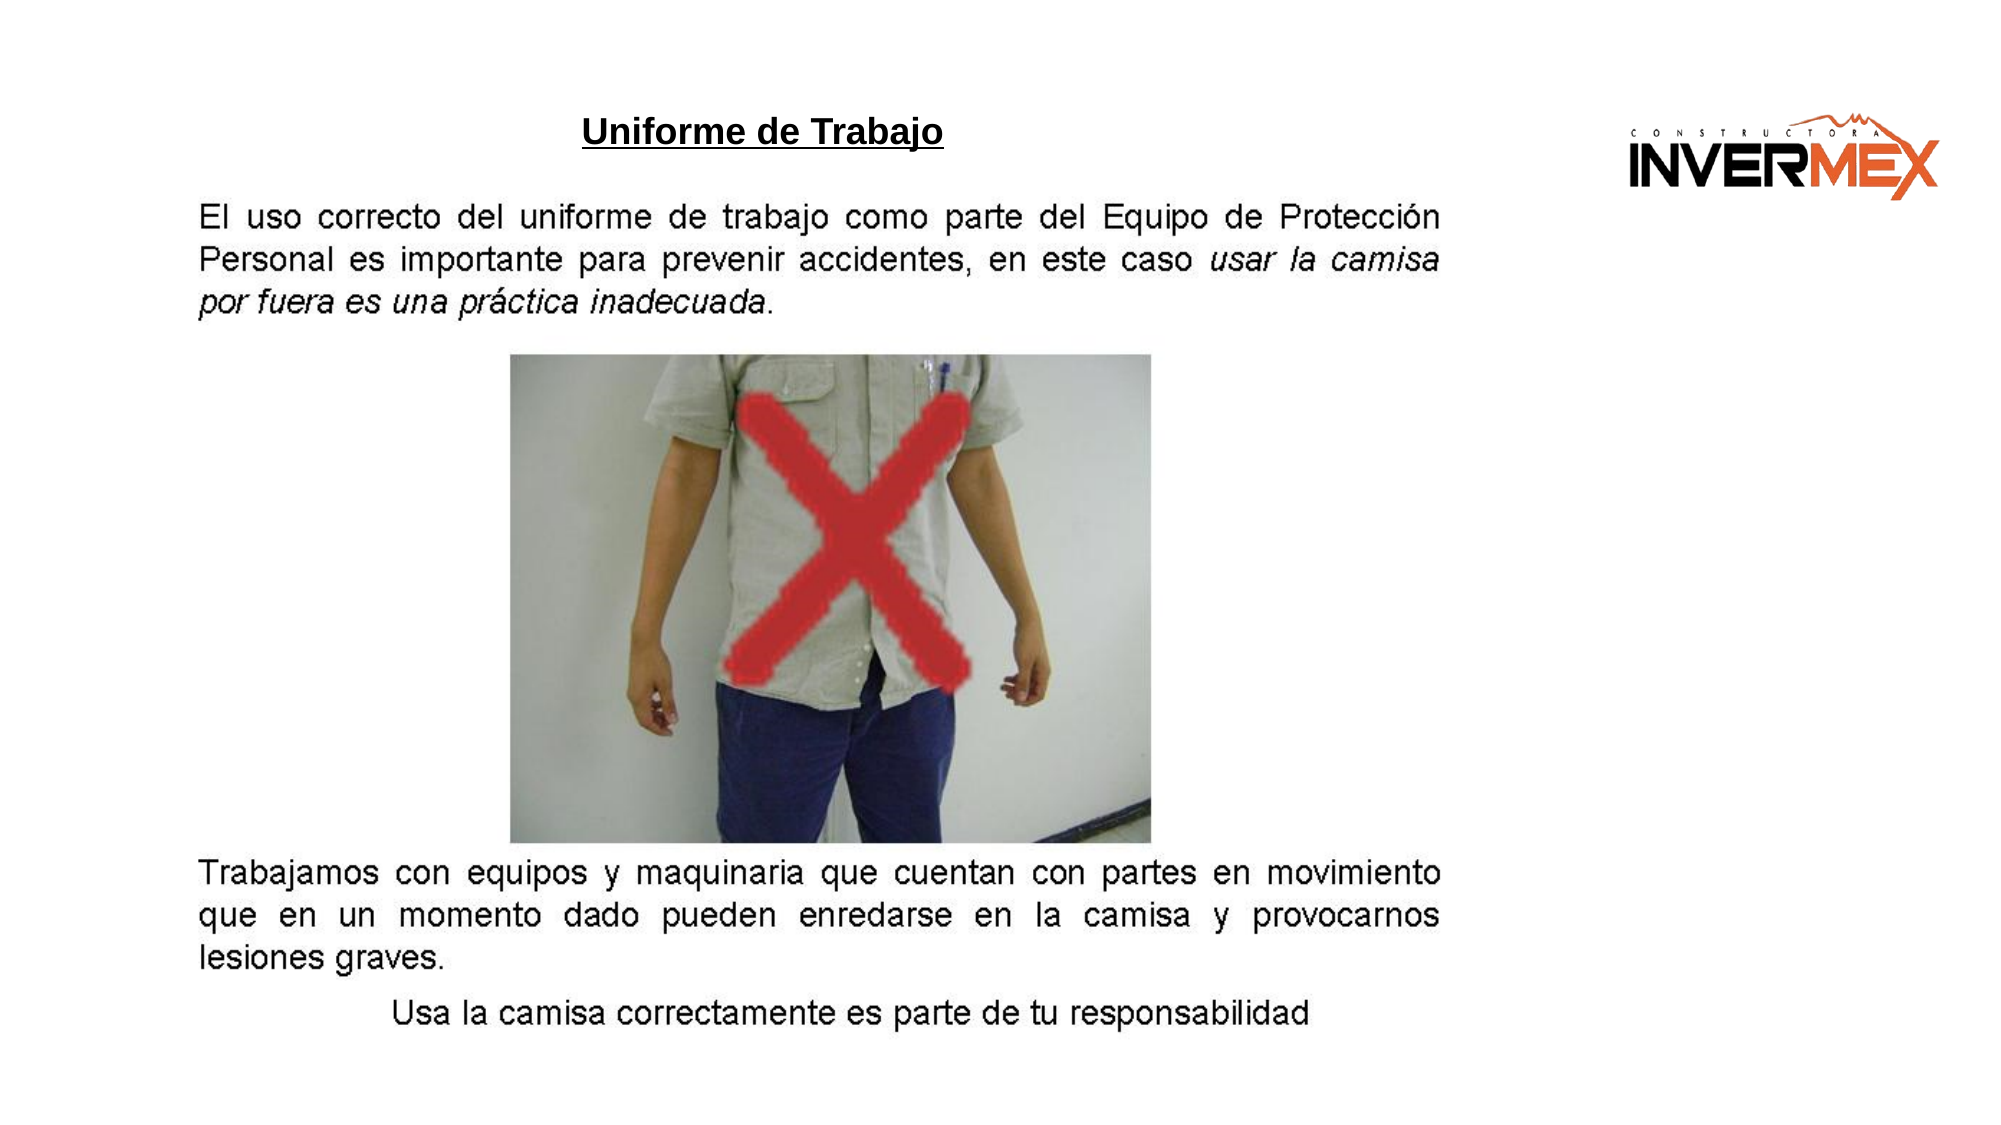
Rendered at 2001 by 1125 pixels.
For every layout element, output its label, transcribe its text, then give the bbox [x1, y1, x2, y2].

picture [1592, 77, 1964, 242]
picture [131, 160, 1466, 1060]
text_box Uniforme de Trabajo [566, 99, 960, 160]
